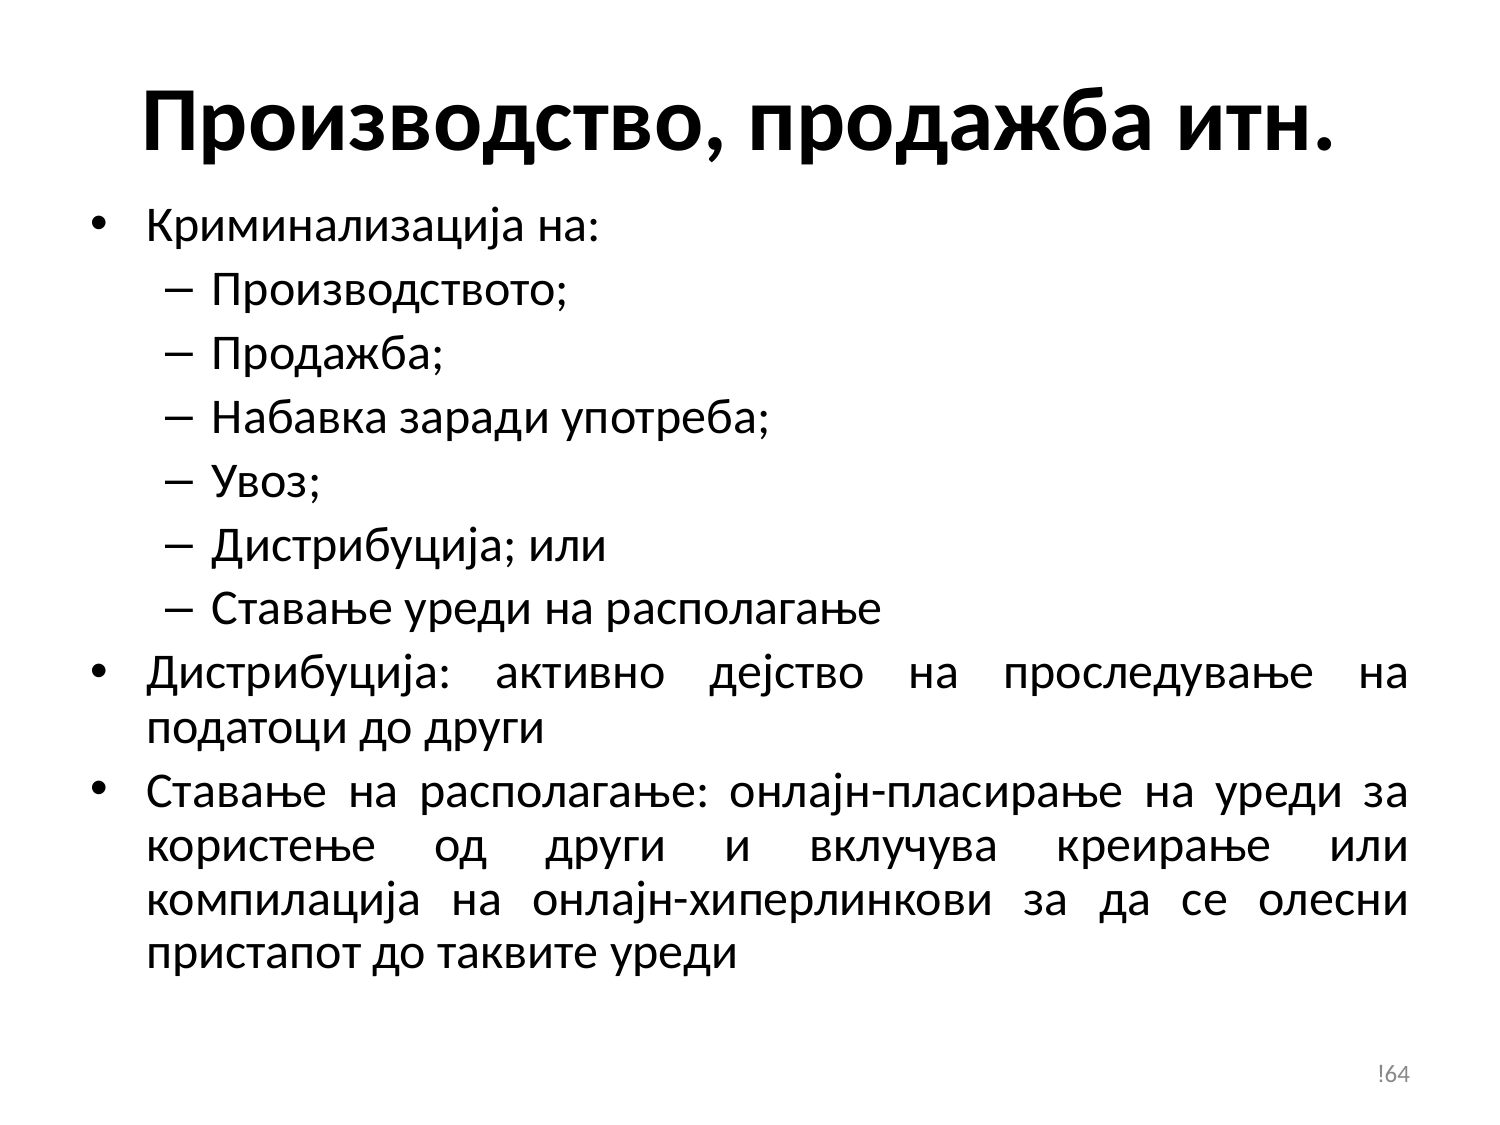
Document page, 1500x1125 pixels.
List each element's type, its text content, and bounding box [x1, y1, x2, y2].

list Криминализација на: Производството; Продажба; Набавка заради употреба; Увоз; Дистрибуција; или Ставање уреди на располагање Дистрибуција: активно дејство на проследување на податоци до други Ставање на располагање: онлајн-пласирање на уреди за користење од други и вклучува креирање или компилација на онлајн-хиперлинкови за да се олесни пристапот до таквите уреди [75, 190, 1425, 756]
slide_number !64 [1074, 1042, 1425, 1103]
title Производство, продажба итн. [75, 20, 1425, 190]
